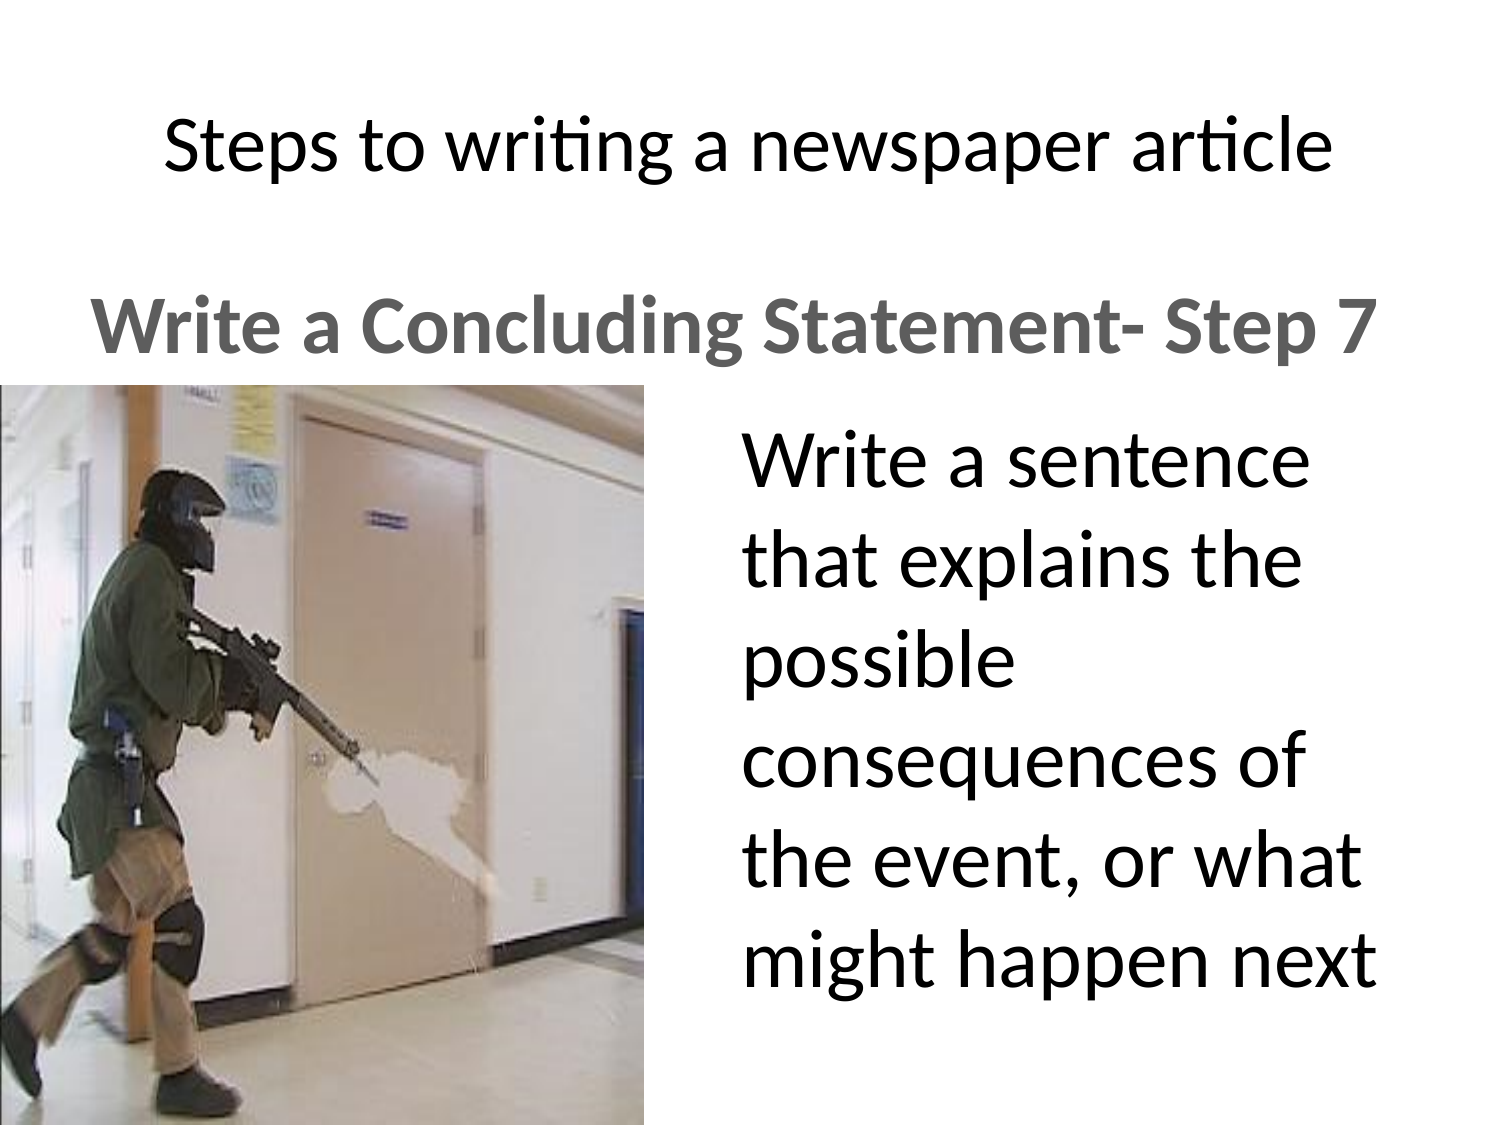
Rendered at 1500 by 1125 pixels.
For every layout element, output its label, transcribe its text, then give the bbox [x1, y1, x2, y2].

list Write a Concluding Statement- Step 7 [75, 262, 1425, 1005]
text_box Write a sentence that explains the possible consequences of the event, or what might happen next [726, 397, 1436, 1012]
title Steps to writing a newspaper article [75, 45, 1425, 233]
picture [0, 385, 644, 1125]
